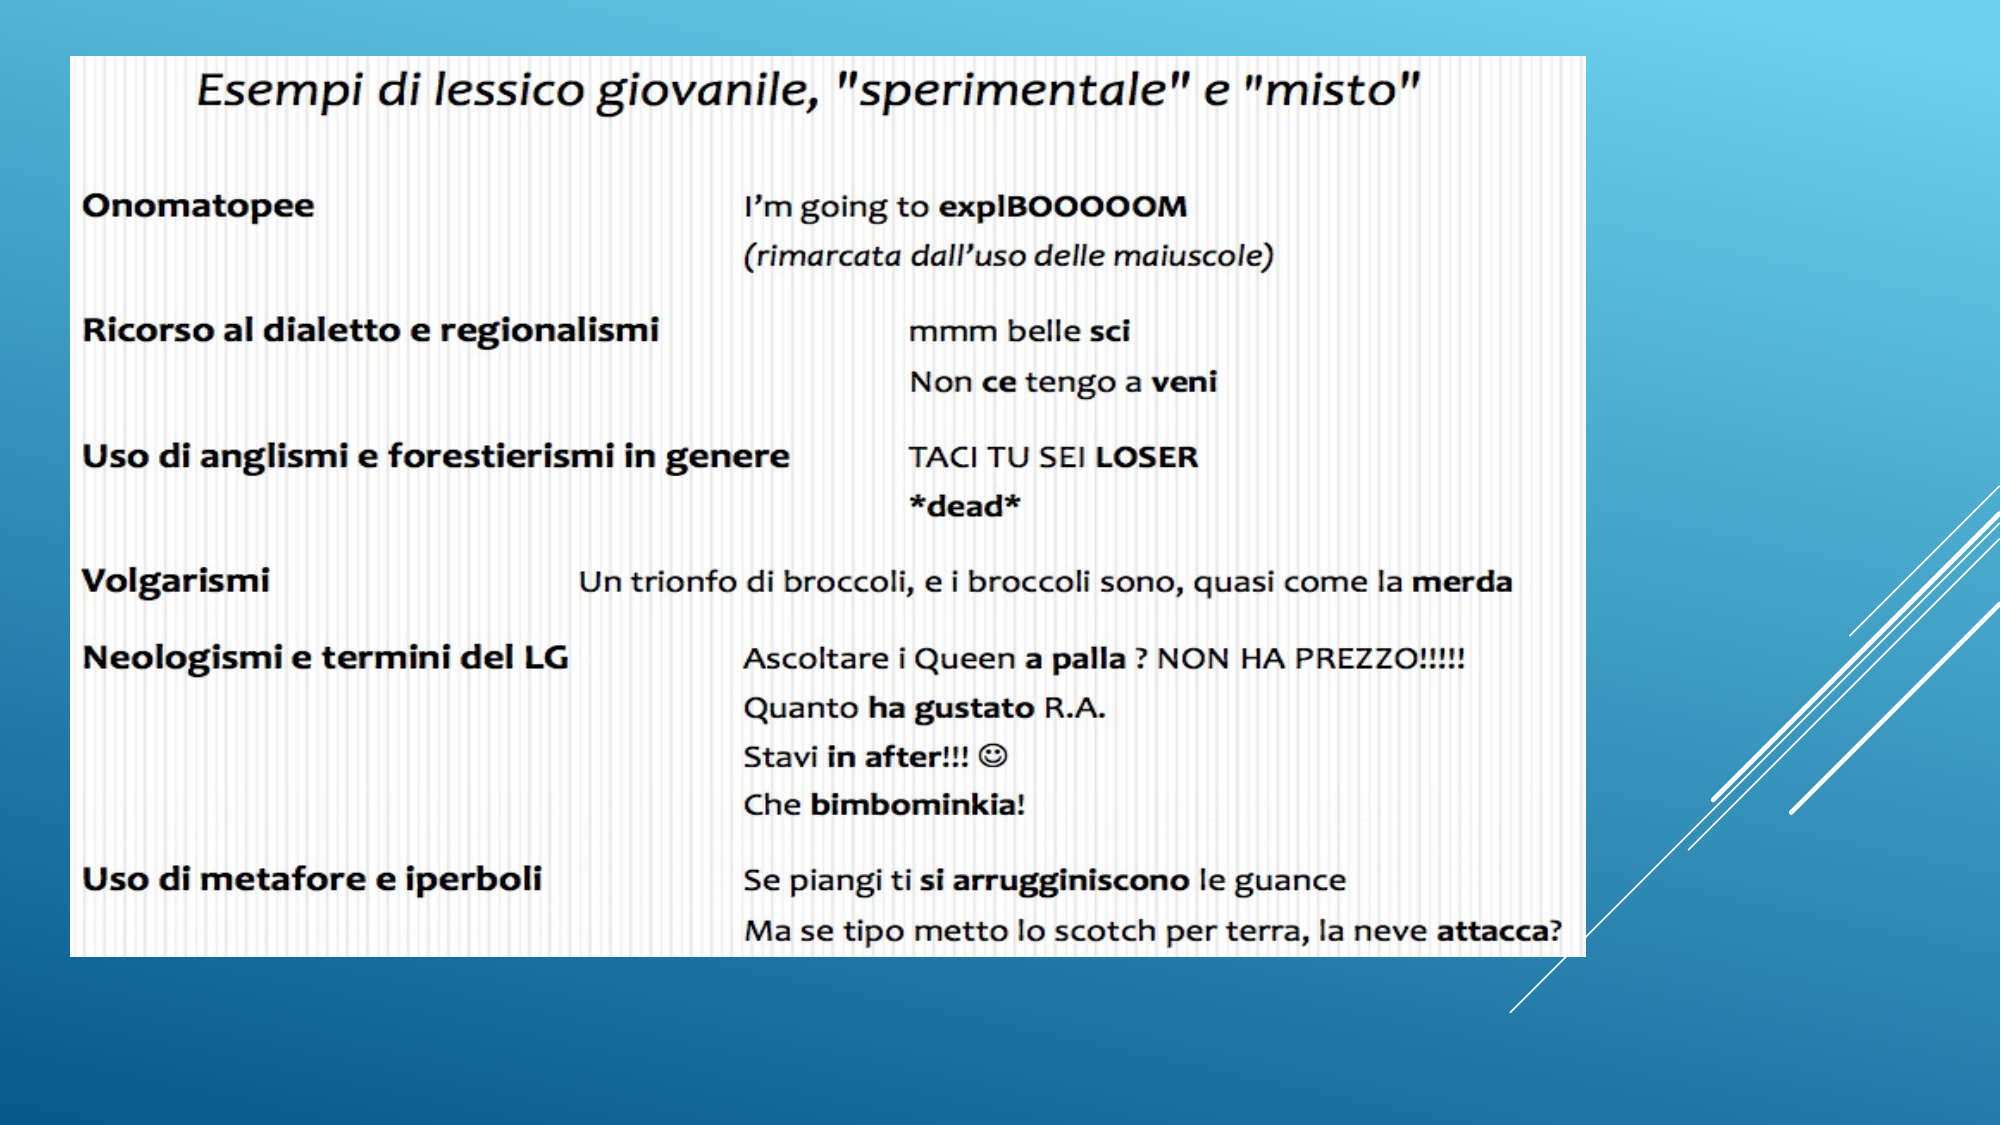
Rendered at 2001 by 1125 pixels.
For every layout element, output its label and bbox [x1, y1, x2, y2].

list [70, 56, 1587, 957]
